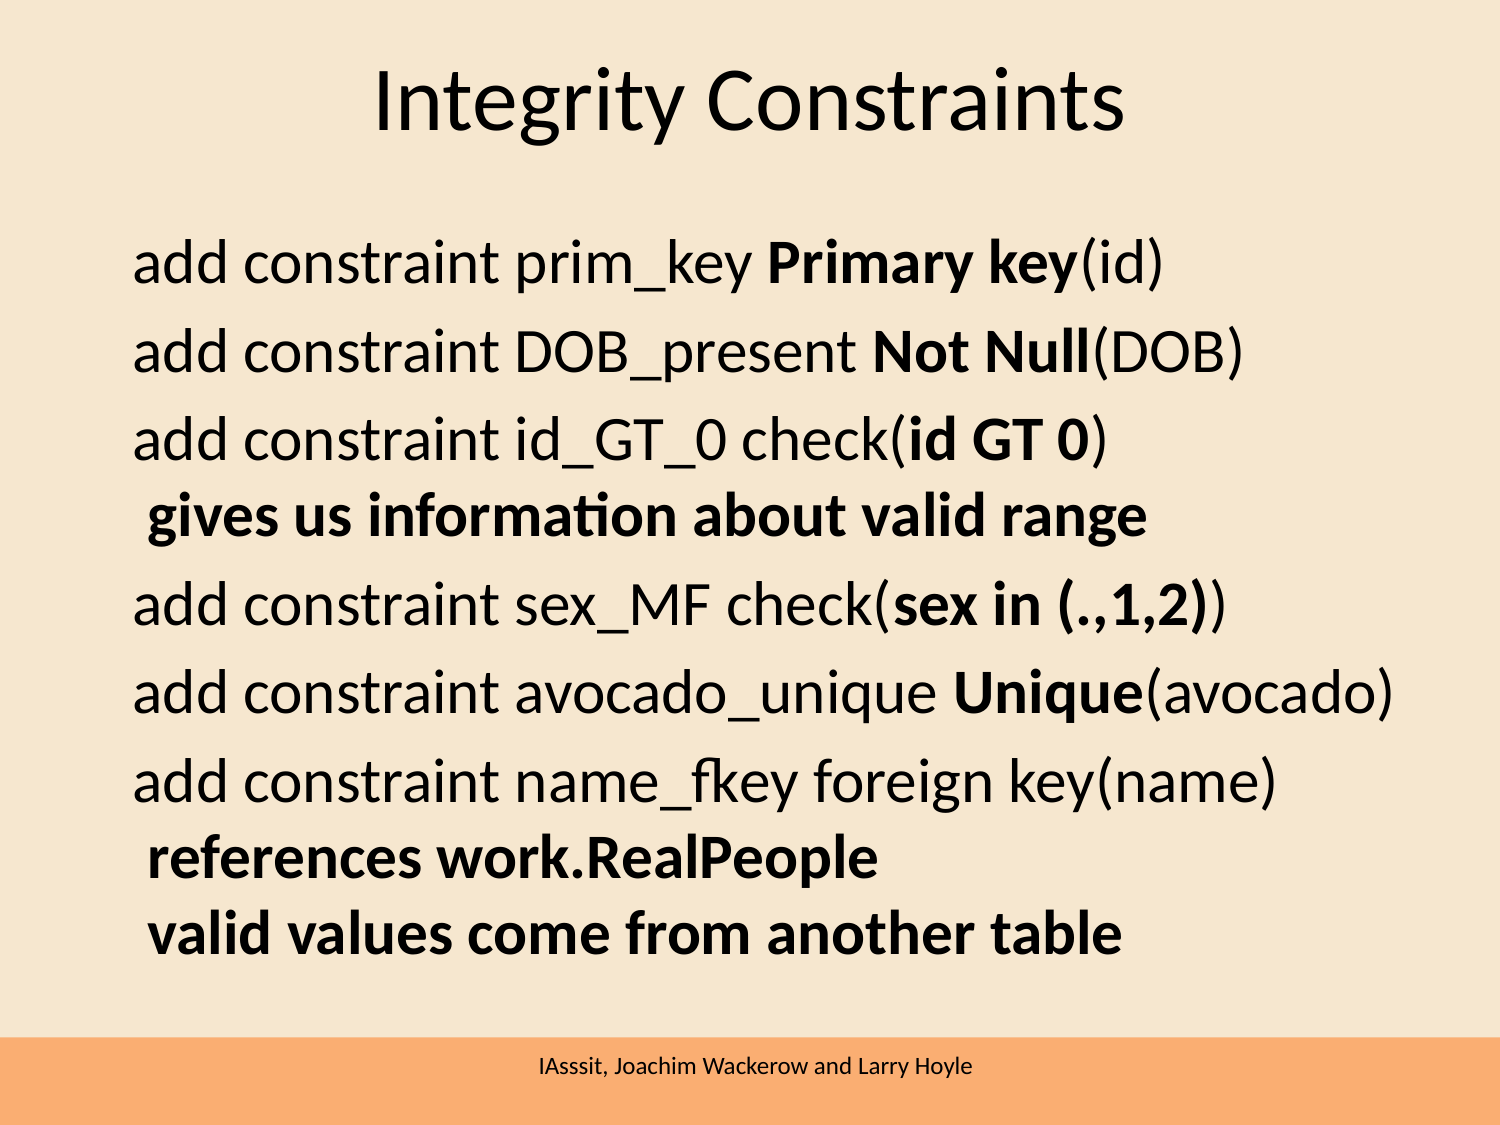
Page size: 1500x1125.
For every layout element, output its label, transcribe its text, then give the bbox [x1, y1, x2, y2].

title Integrity Constraints [75, 0, 1425, 188]
footer IAsssit, Joachim Wackerow and Larry Hoyle [399, 1042, 1113, 1103]
list add constraint prim_key Primary key(id) add constraint DOB_present Not Null(DOB) add constraint id_GT_0 check(id GT 0) gives us information about valid range add constraint sex_MF check(sex in (.,1,2)) add constraint avocado_unique Unique(avocado) add constraint name_fkey foreign key(name) references work.RealPeople valid values come from another table [75, 212, 1425, 1005]
